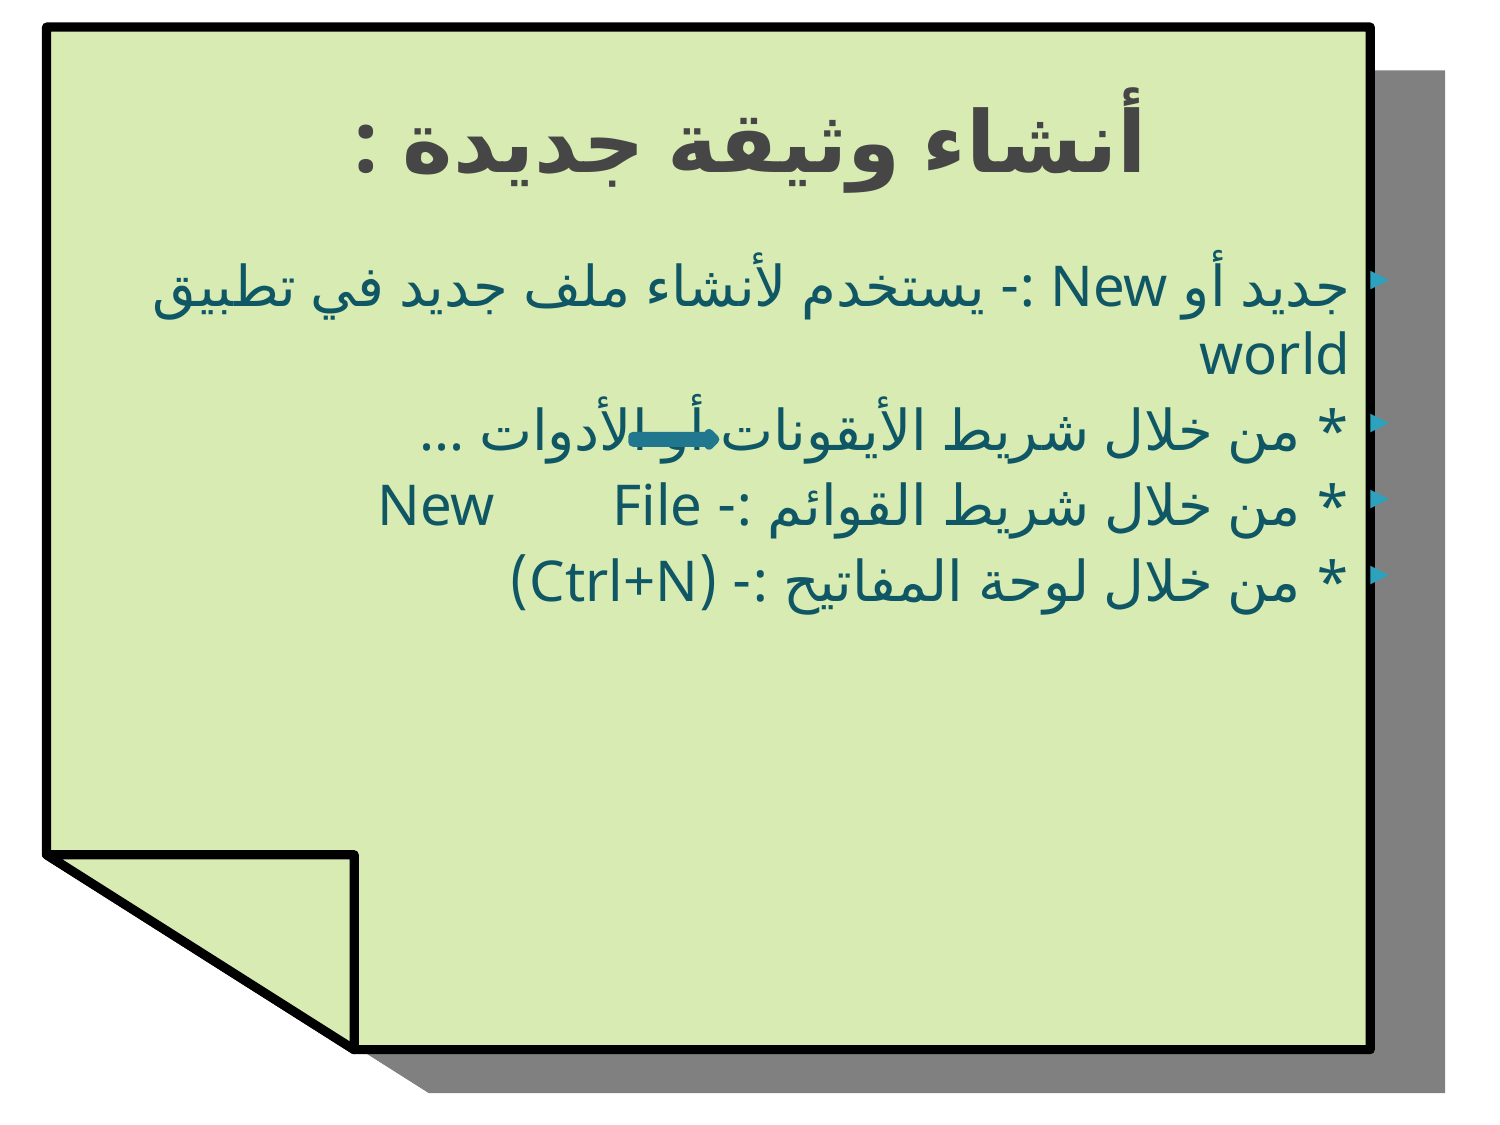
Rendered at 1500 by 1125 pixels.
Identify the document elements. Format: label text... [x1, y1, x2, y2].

title أنشاء وثيقة جديدة : [75, 45, 1425, 233]
text_box [628, 429, 720, 450]
list جديد أو New :- يستخدم لأنشاء ملف جديد في تطبيق world * من خلال شريط الأيقونات أو الأدوات ... * من خلال شريط القوائم :- New File * من خلال لوحة المفاتيح :- (Ctrl+N) [75, 243, 1425, 986]
